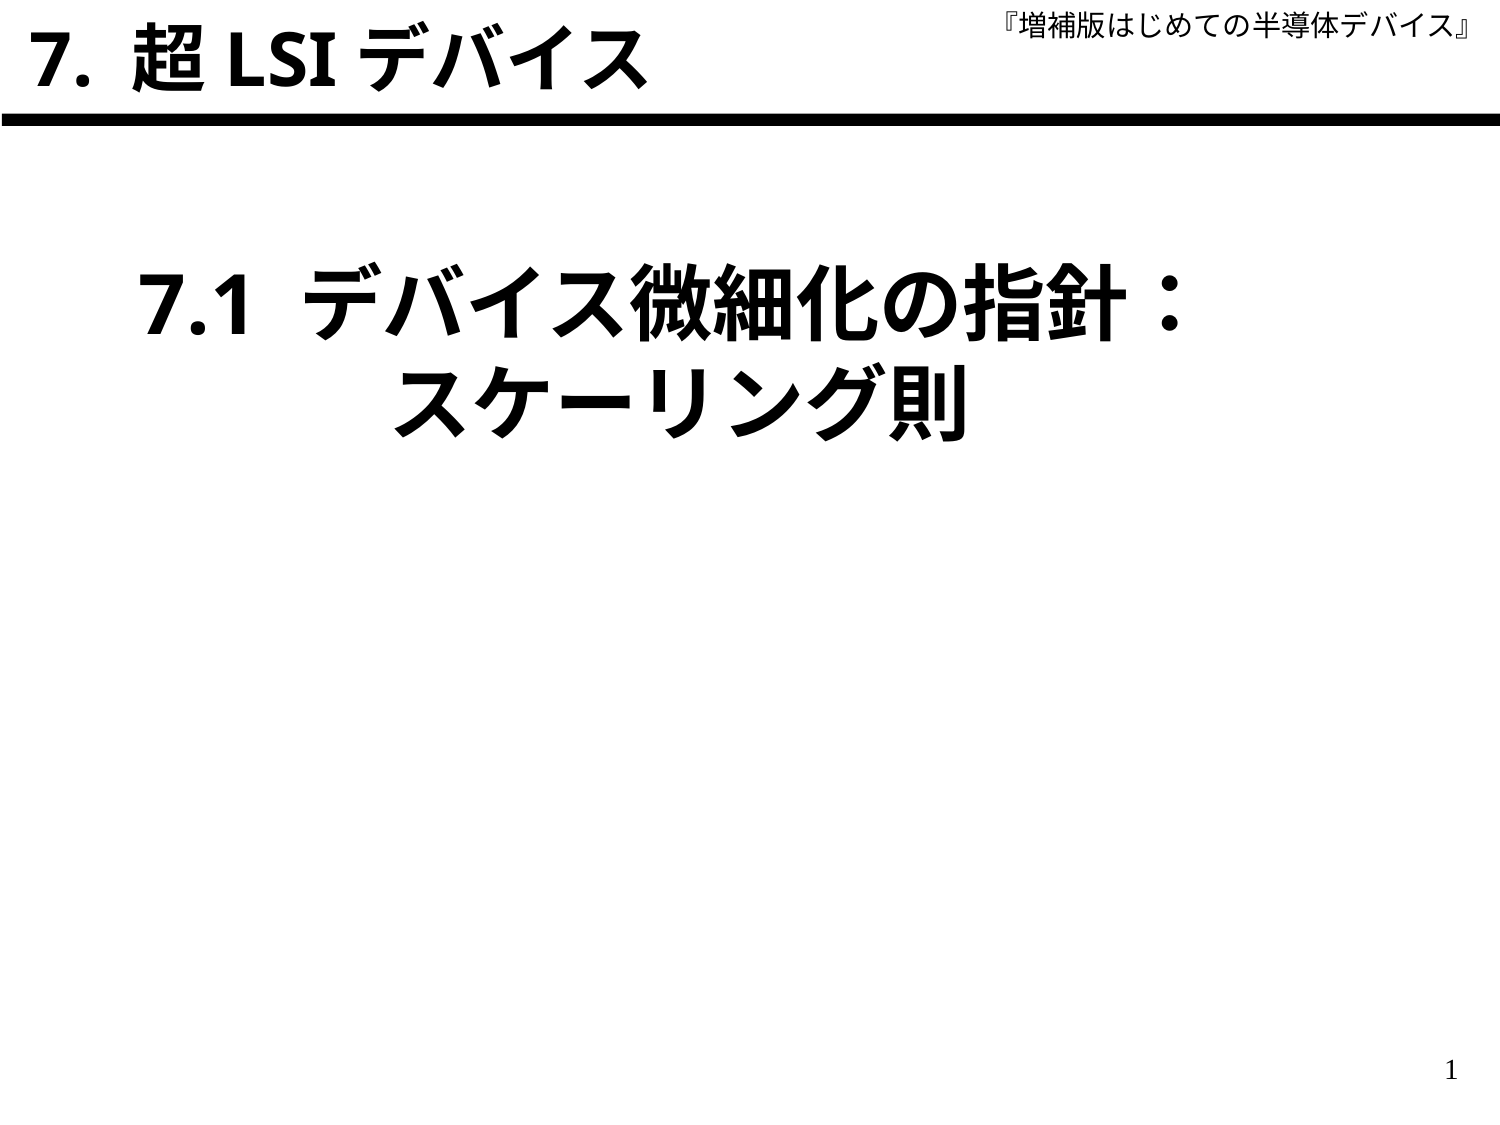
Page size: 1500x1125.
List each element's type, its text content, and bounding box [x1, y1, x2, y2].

title 7. 超LSIデバイス [29, 0, 1500, 102]
text_box 7.1 デバイス微細化の指針： スケーリング則 [123, 243, 1444, 634]
slide_number 1 [1161, 1042, 1474, 1118]
